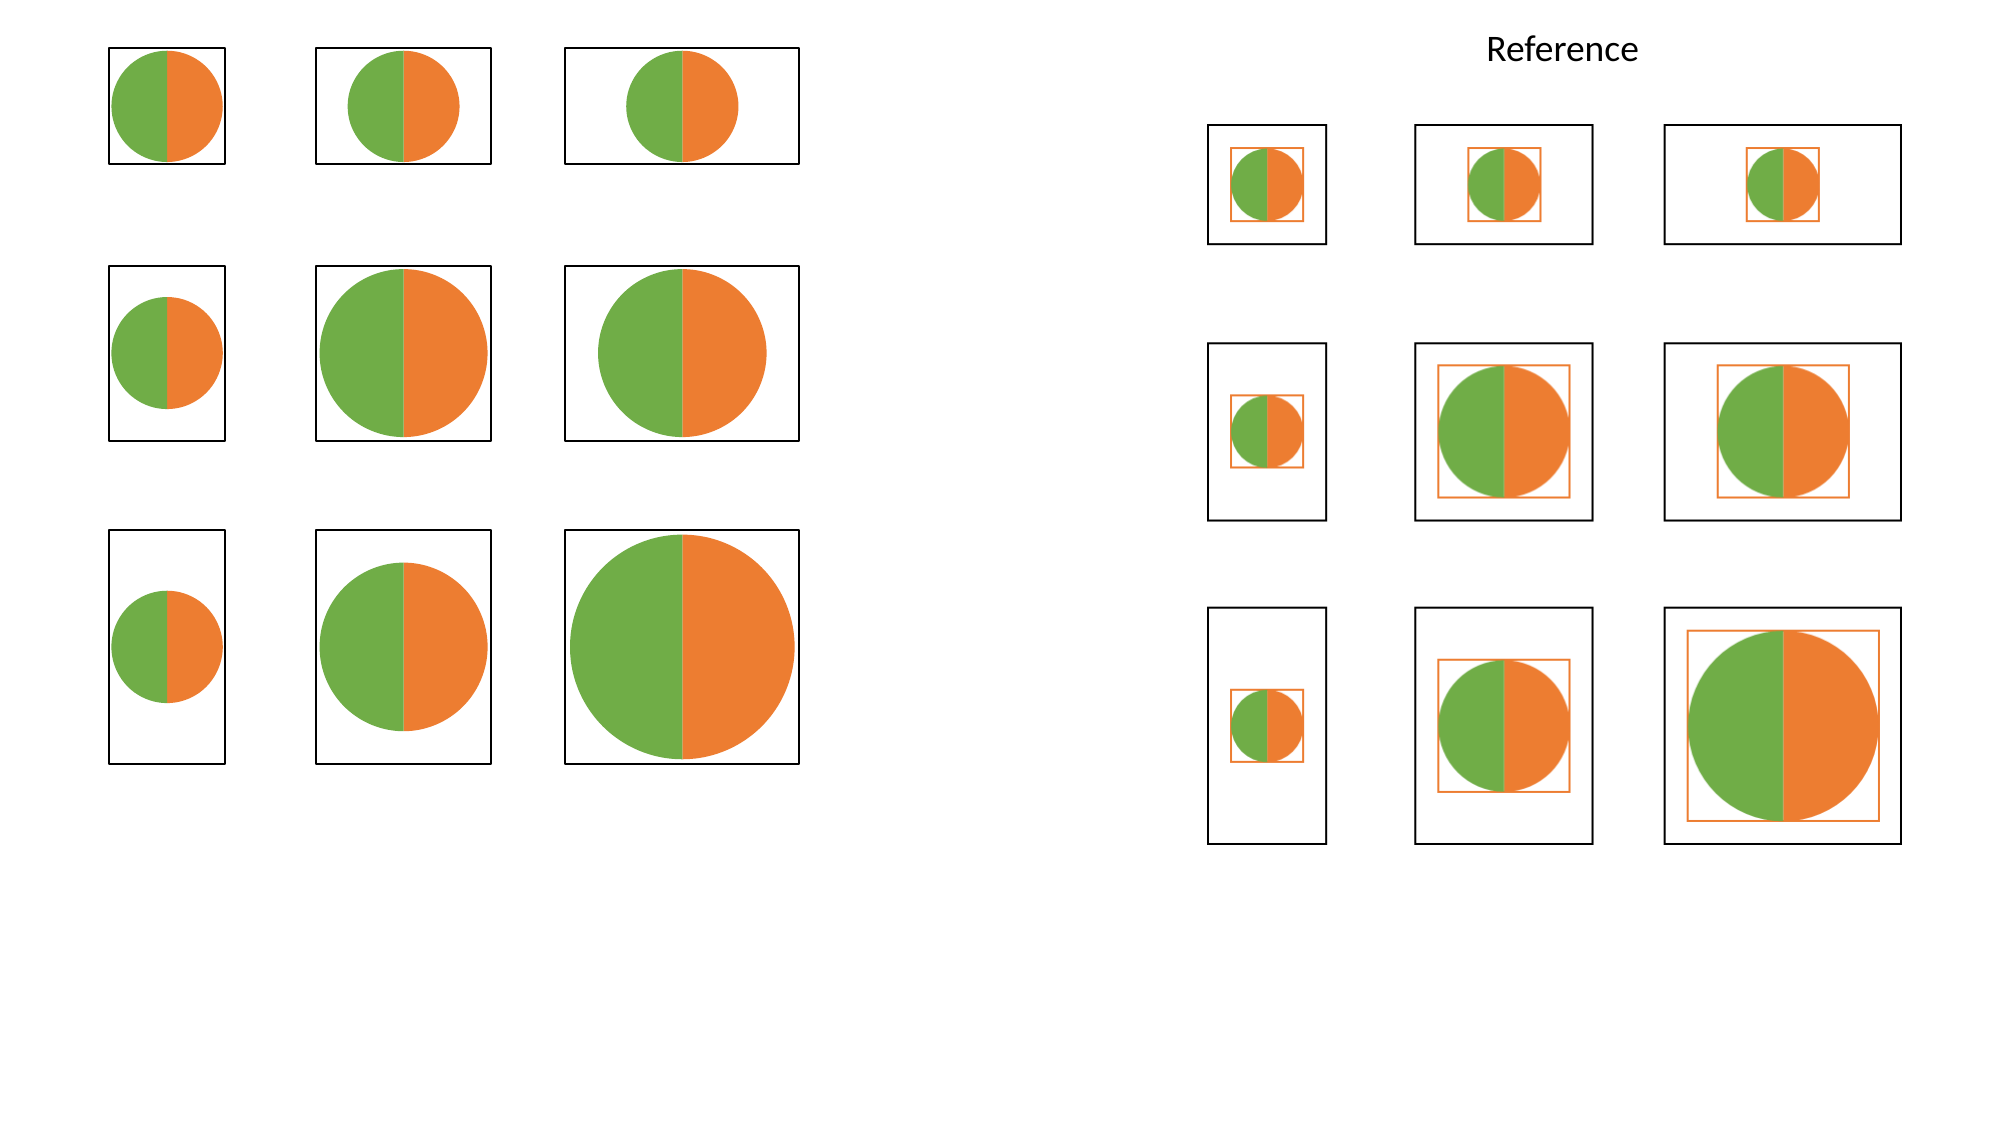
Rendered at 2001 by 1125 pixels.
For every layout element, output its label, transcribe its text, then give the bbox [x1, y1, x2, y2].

text_box Reference [1471, 17, 1655, 77]
chart [314, 528, 493, 766]
chart [564, 528, 801, 766]
picture [1207, 124, 1902, 845]
chart [564, 47, 801, 166]
chart [107, 264, 227, 442]
chart [314, 264, 493, 442]
chart [107, 47, 227, 166]
chart [564, 264, 801, 442]
chart [107, 528, 227, 766]
chart [314, 47, 493, 166]
